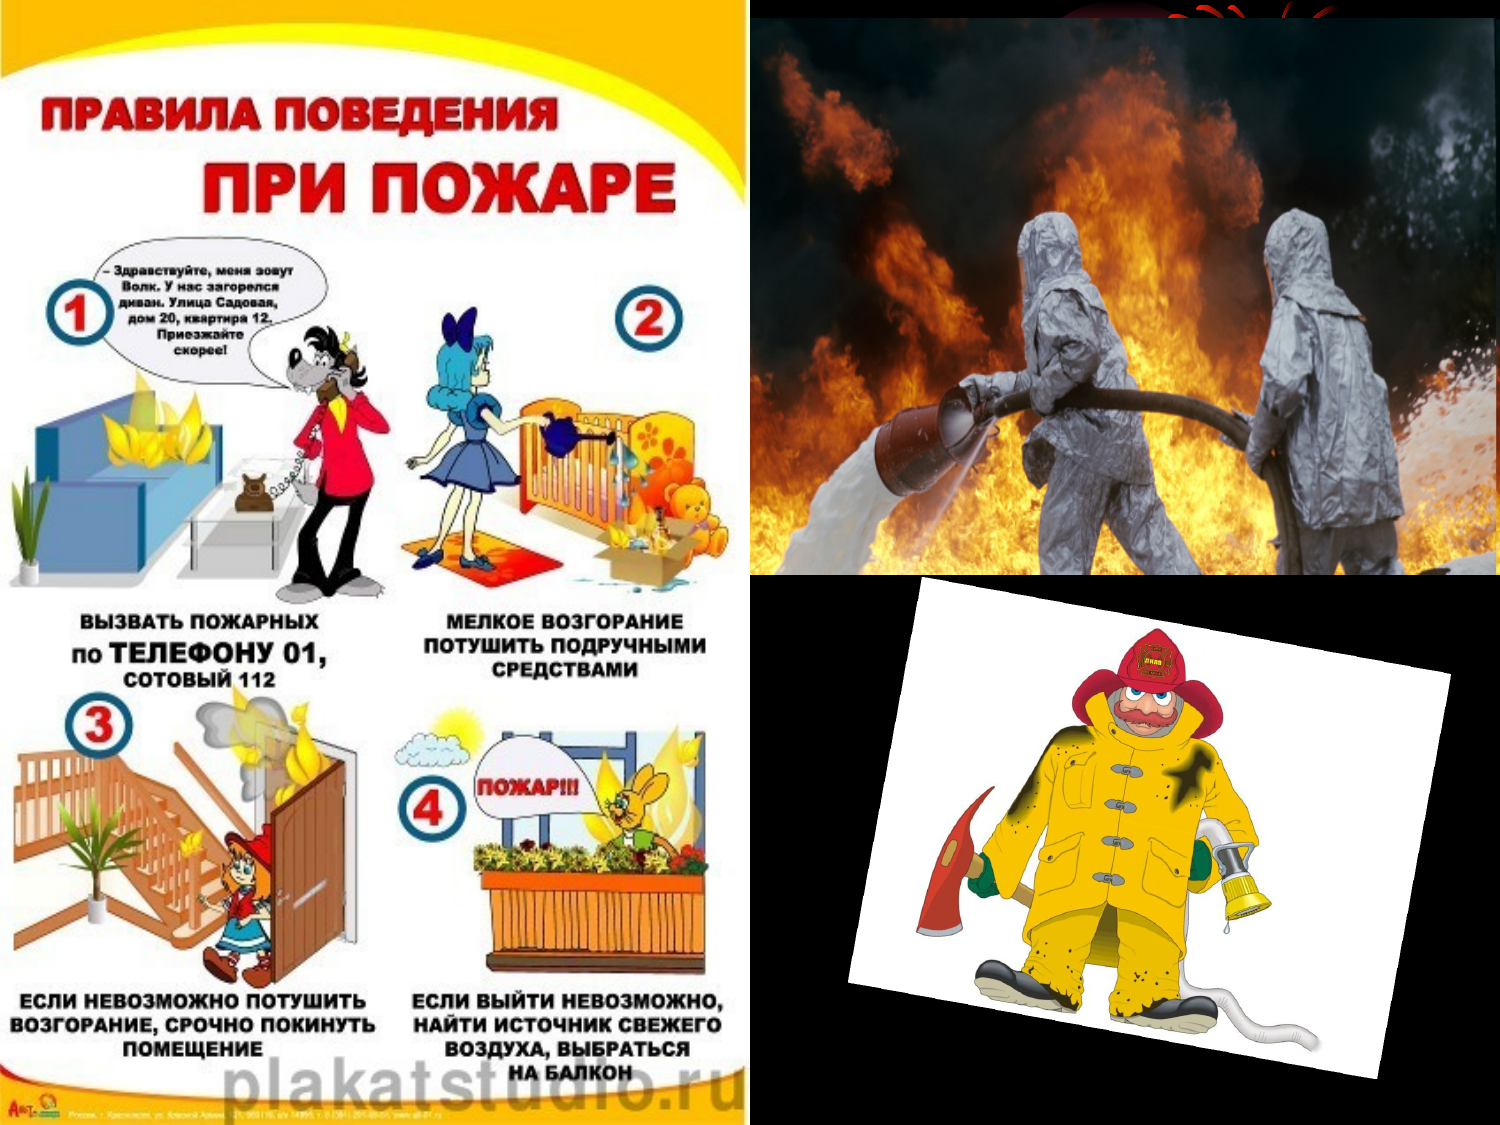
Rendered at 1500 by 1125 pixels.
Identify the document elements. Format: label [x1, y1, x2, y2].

list [754, 18, 1500, 575]
picture [0, 0, 751, 1125]
picture [848, 577, 1451, 1079]
